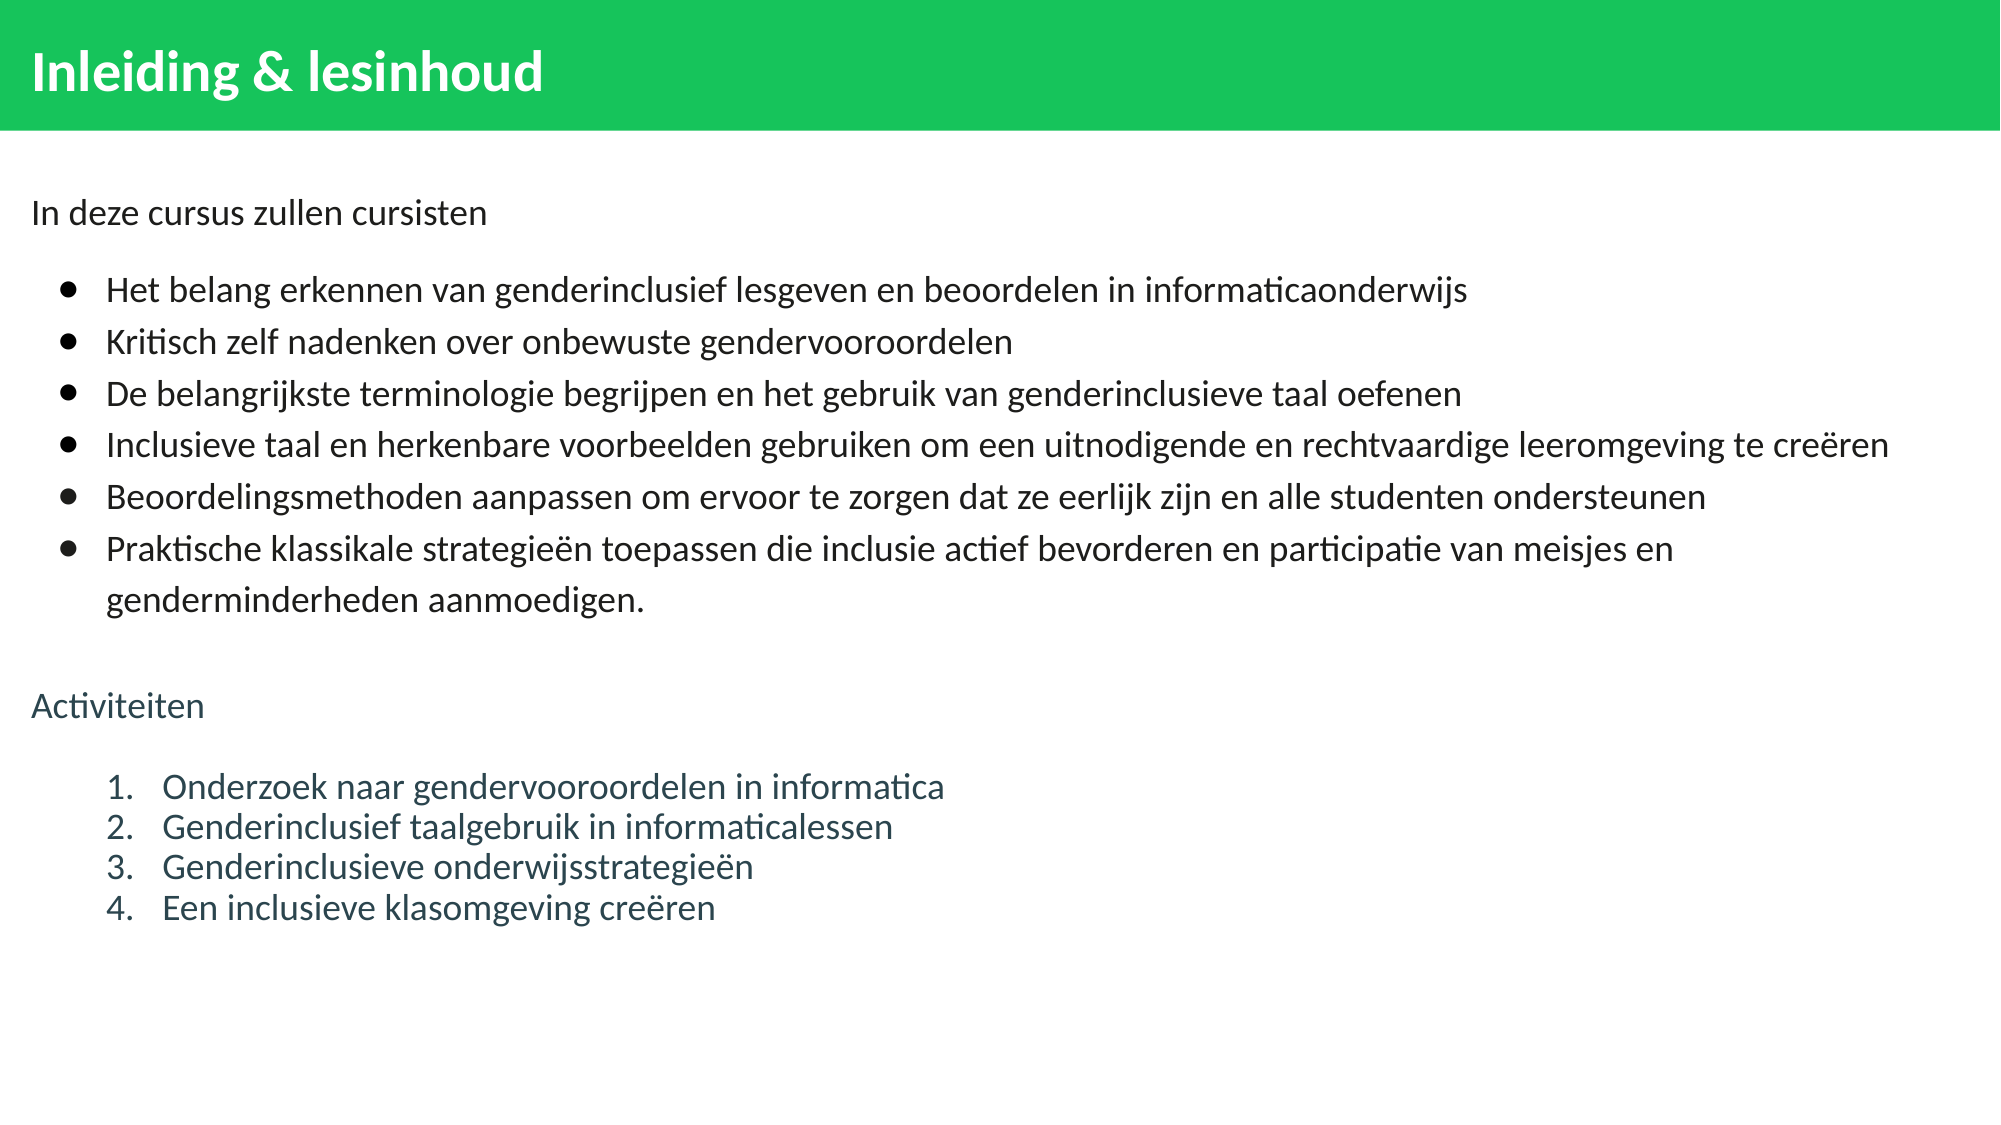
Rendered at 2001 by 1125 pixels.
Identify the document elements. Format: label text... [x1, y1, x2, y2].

title Inleiding & lesinhoud [16, 13, 1976, 131]
list In deze cursus zullen cursisten Het belang erkennen van genderinclusief lesgeven en beoordelen in informaticaonderwijs Kritisch zelf nadenken over onbewuste gendervooroordelen De belangrijkste terminologie begrijpen en het gebruik van genderinclusieve taal oefenen Inclusieve taal en herkenbare voorbeelden gebruiken om een uitnodigende en rechtvaardige leeromgeving te creëren Beoordelingsmethoden aanpassen om ervoor te zorgen dat ze eerlijk zijn en alle studenten ondersteunen Praktische klassikale strategieën toepassen die inclusie actief bevorderen en participatie van meisjes en genderminderheden aanmoedigen. Activiteiten Onderzoek naar gendervooroordelen in informatica Genderinclusief taalgebruik in informaticalessen Genderinclusieve onderwijsstrategieën Een inclusieve klasomgeving creëren [16, 174, 1976, 1071]
